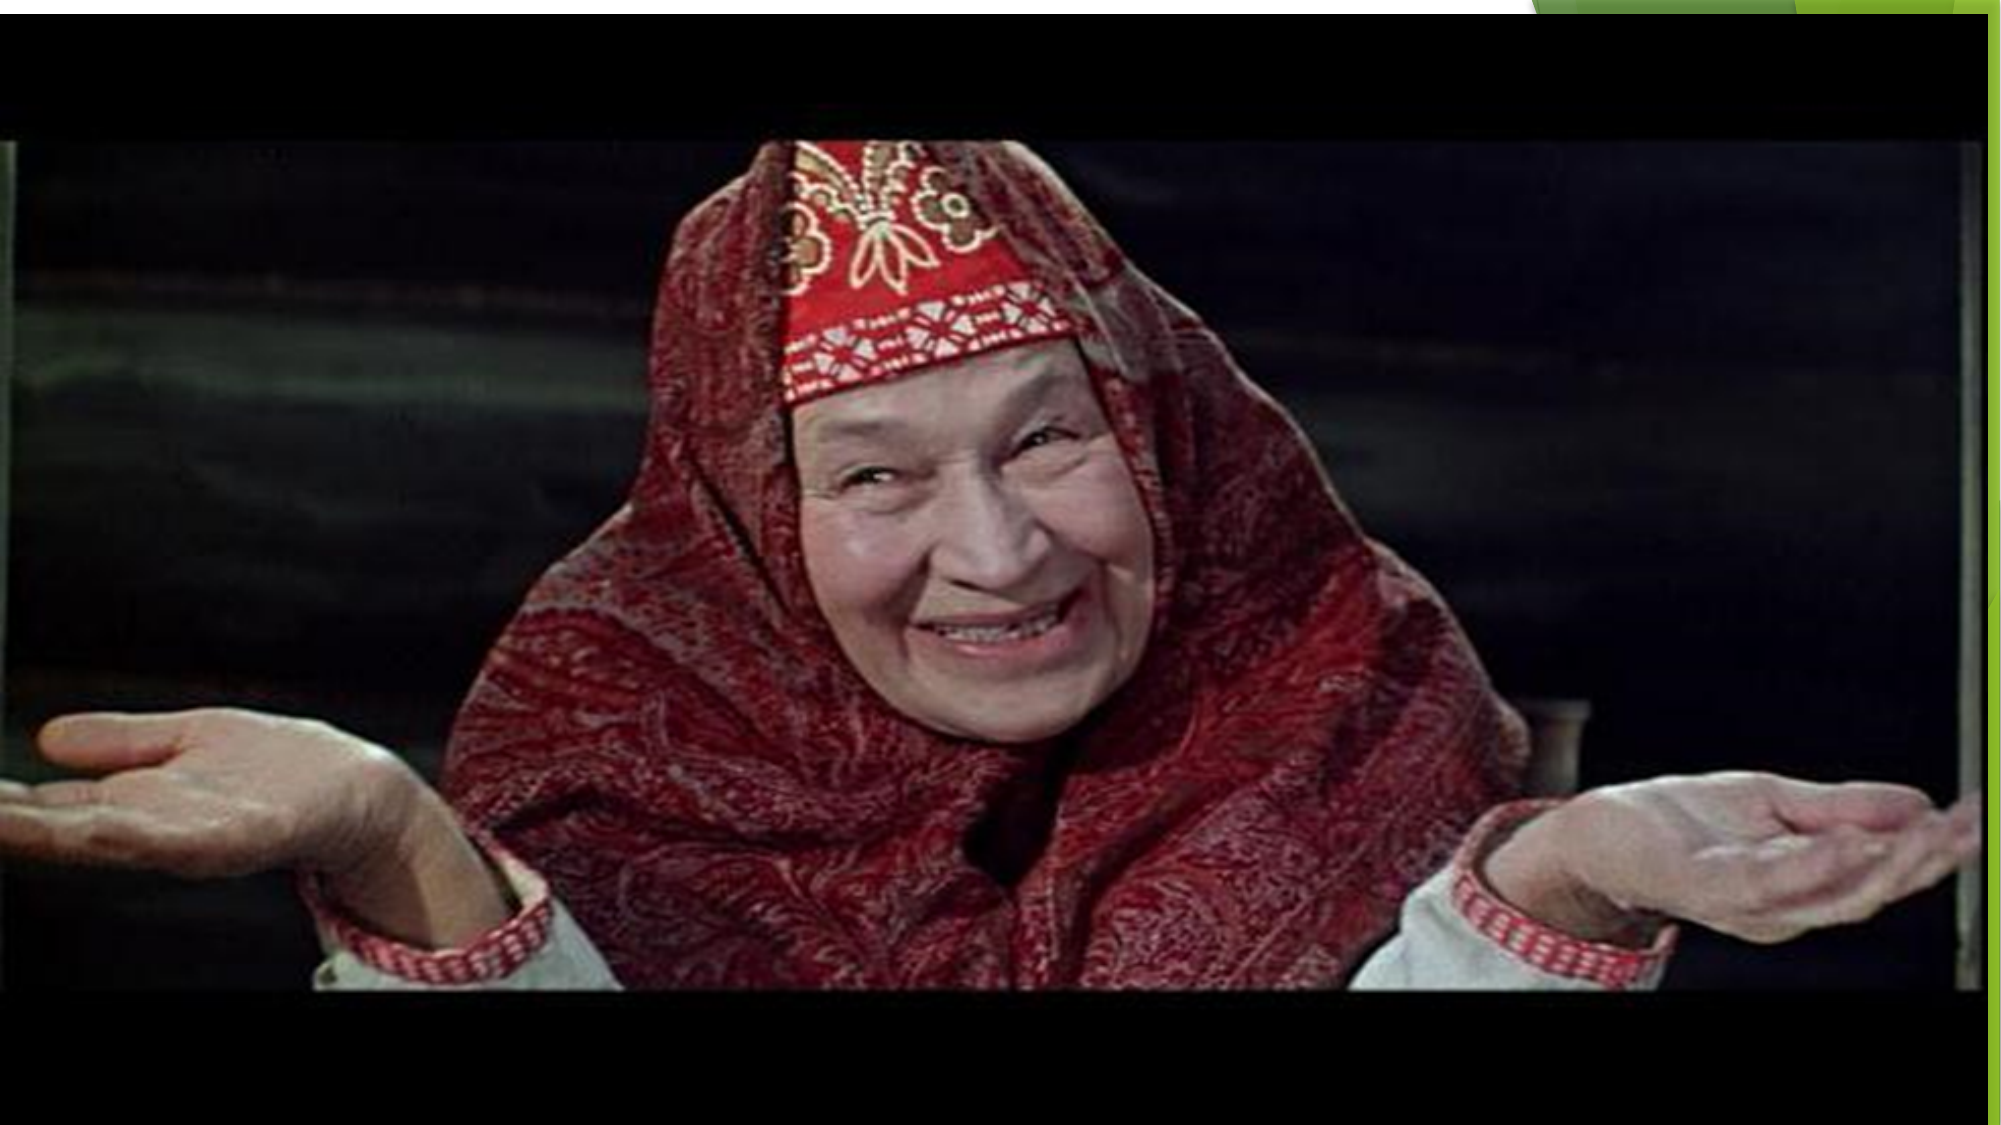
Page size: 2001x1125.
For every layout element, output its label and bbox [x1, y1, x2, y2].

list [0, 13, 1988, 1125]
